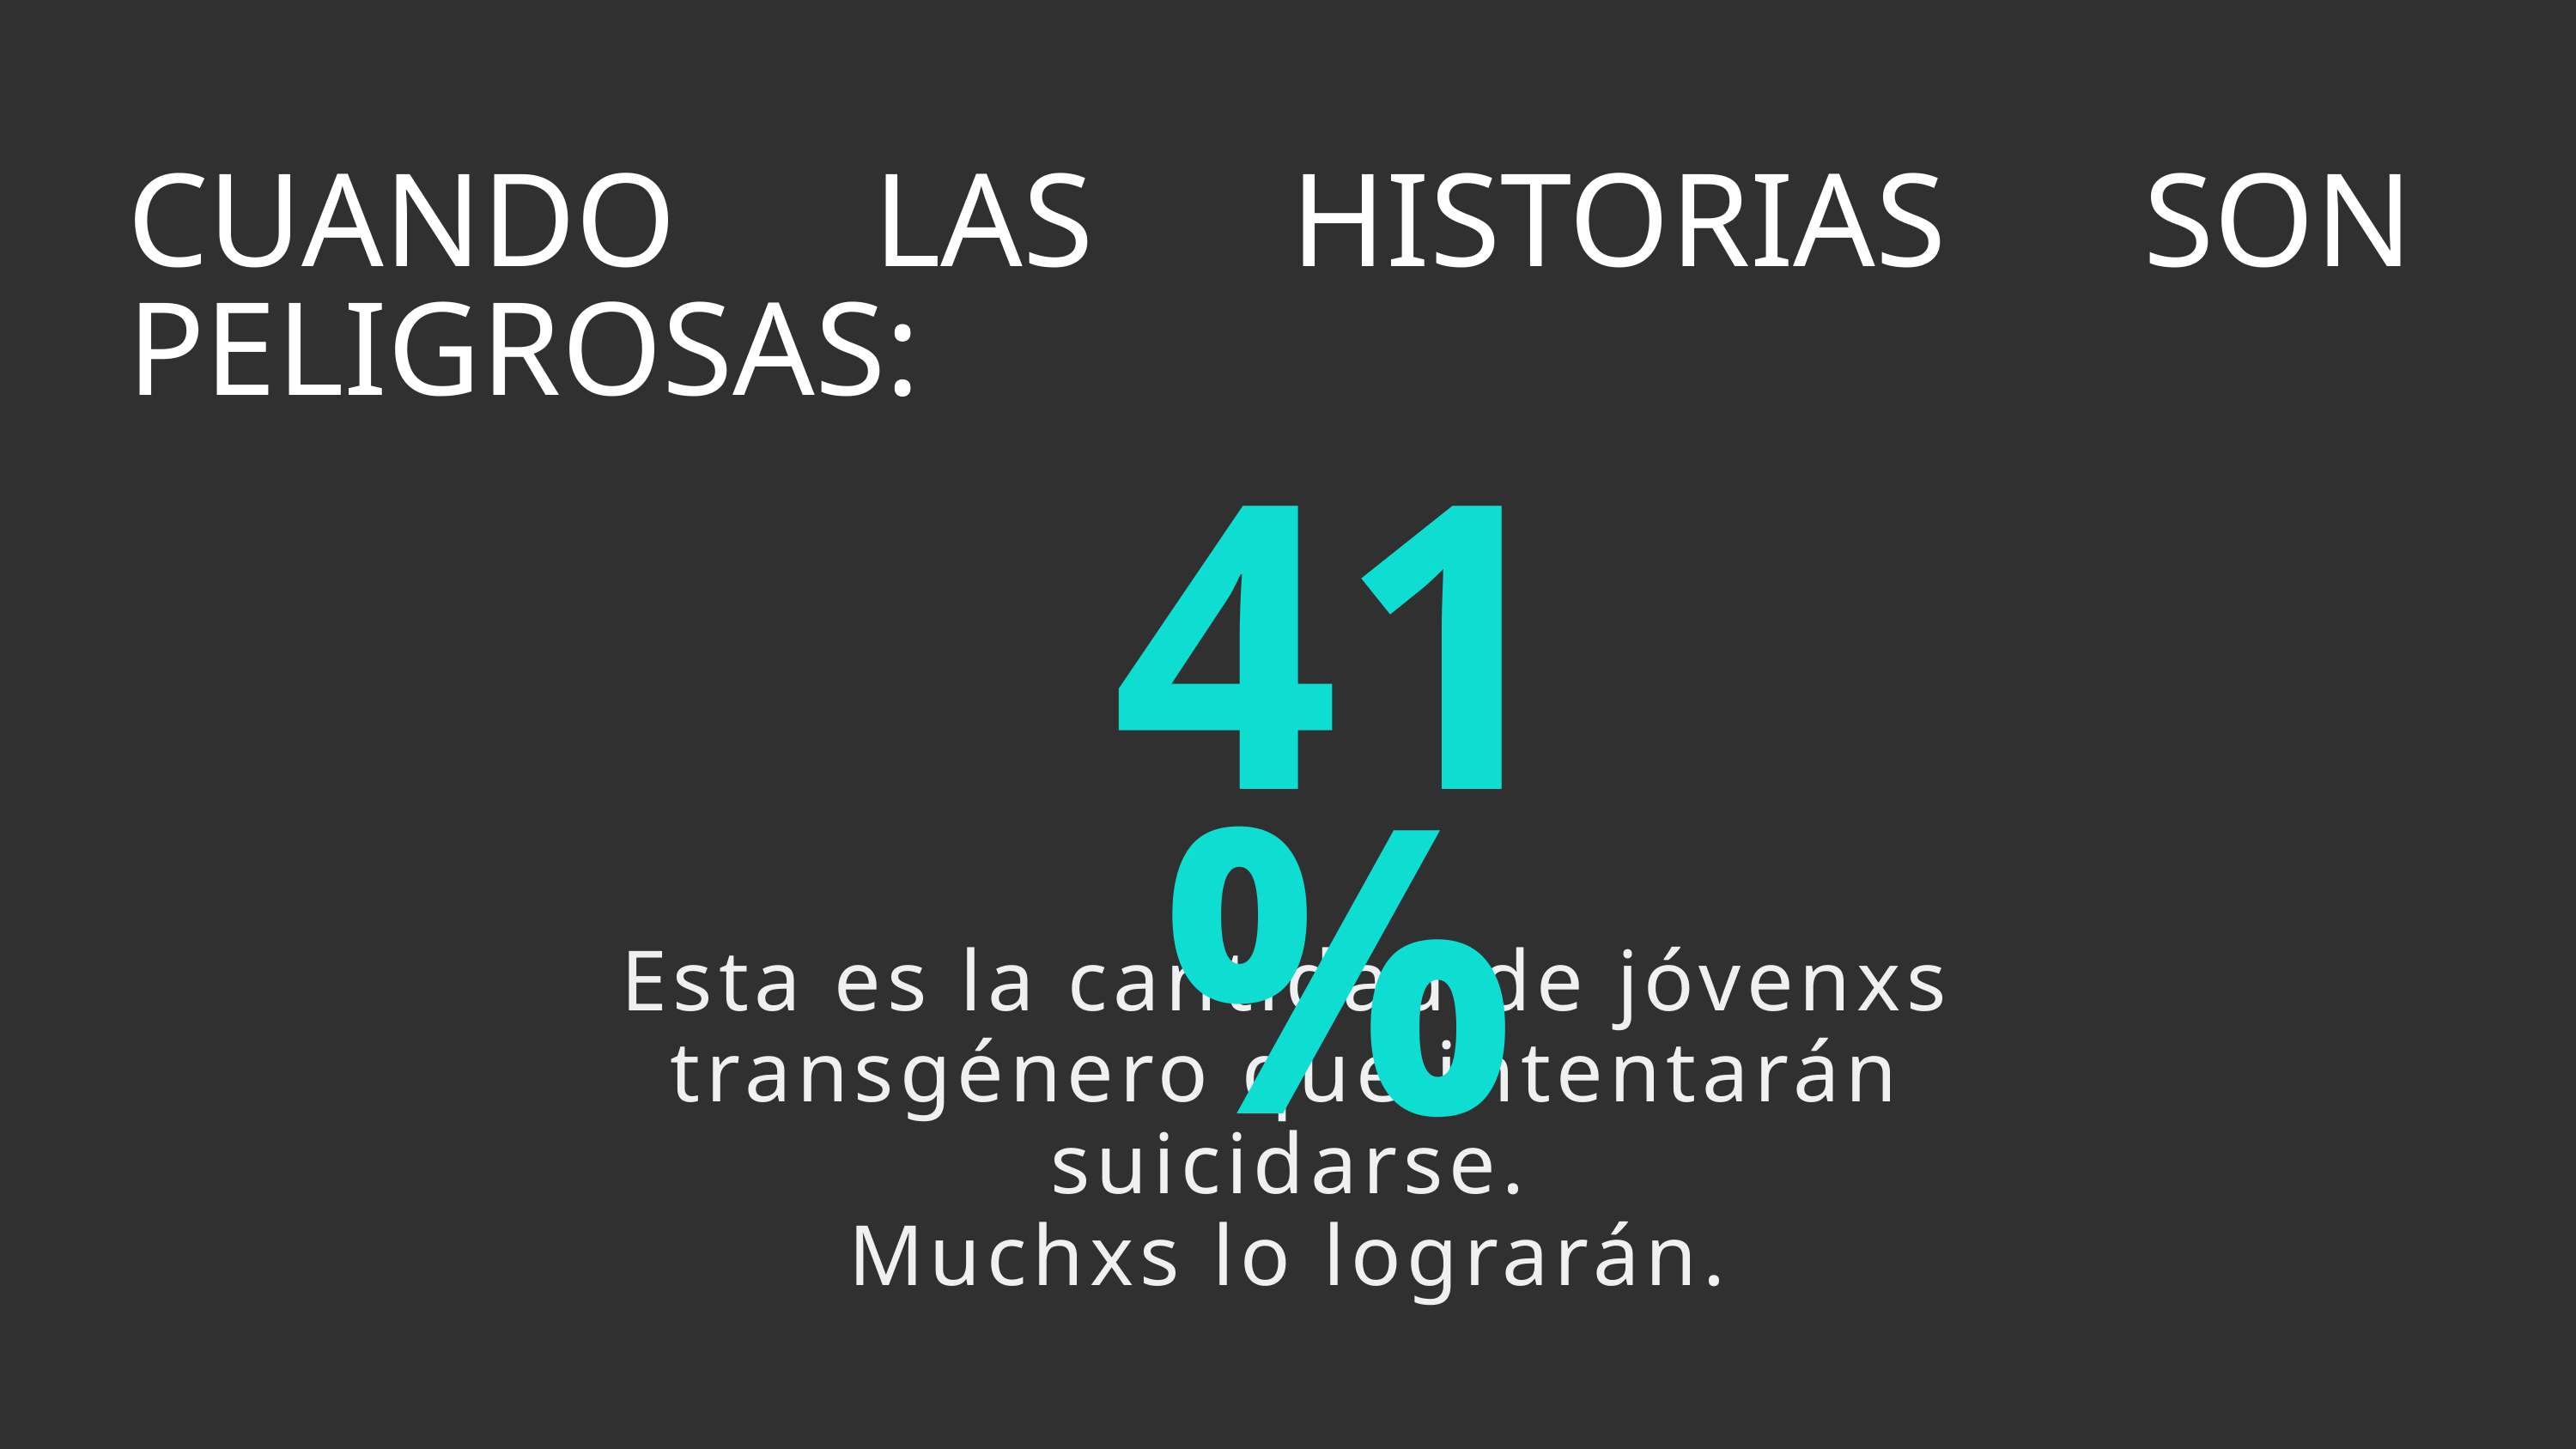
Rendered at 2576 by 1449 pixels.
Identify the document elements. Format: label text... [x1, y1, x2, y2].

text_box CUANDO LAS HISTORIAS SON PELIGROSAS: [127, 163, 2414, 421]
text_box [577, 543, 1999, 1304]
